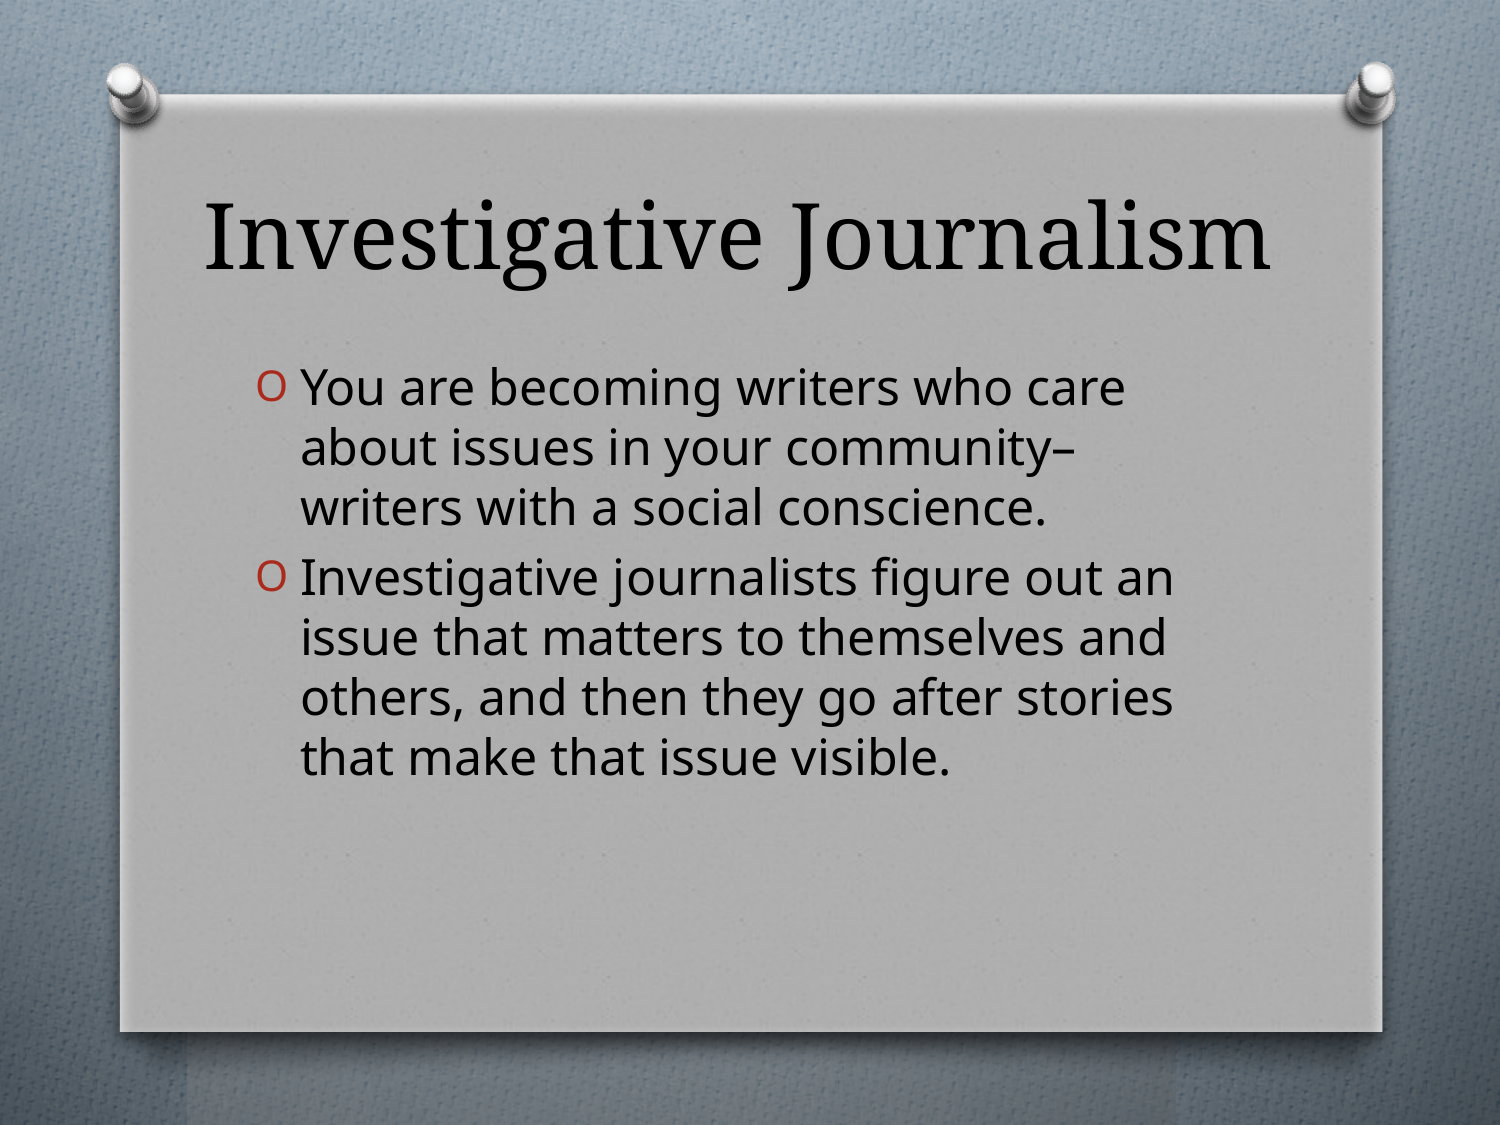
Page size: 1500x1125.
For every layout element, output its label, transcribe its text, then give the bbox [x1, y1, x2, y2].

picture [75, 29, 198, 153]
title Investigative Journalism [179, 134, 1323, 332]
picture [1317, 35, 1439, 156]
list You are becoming writers who care about issues in your community– writers with a social conscience. Investigative journalists figure out an issue that matters to themselves and others, and then they go after stories that make that issue visible. [240, 347, 1257, 939]
